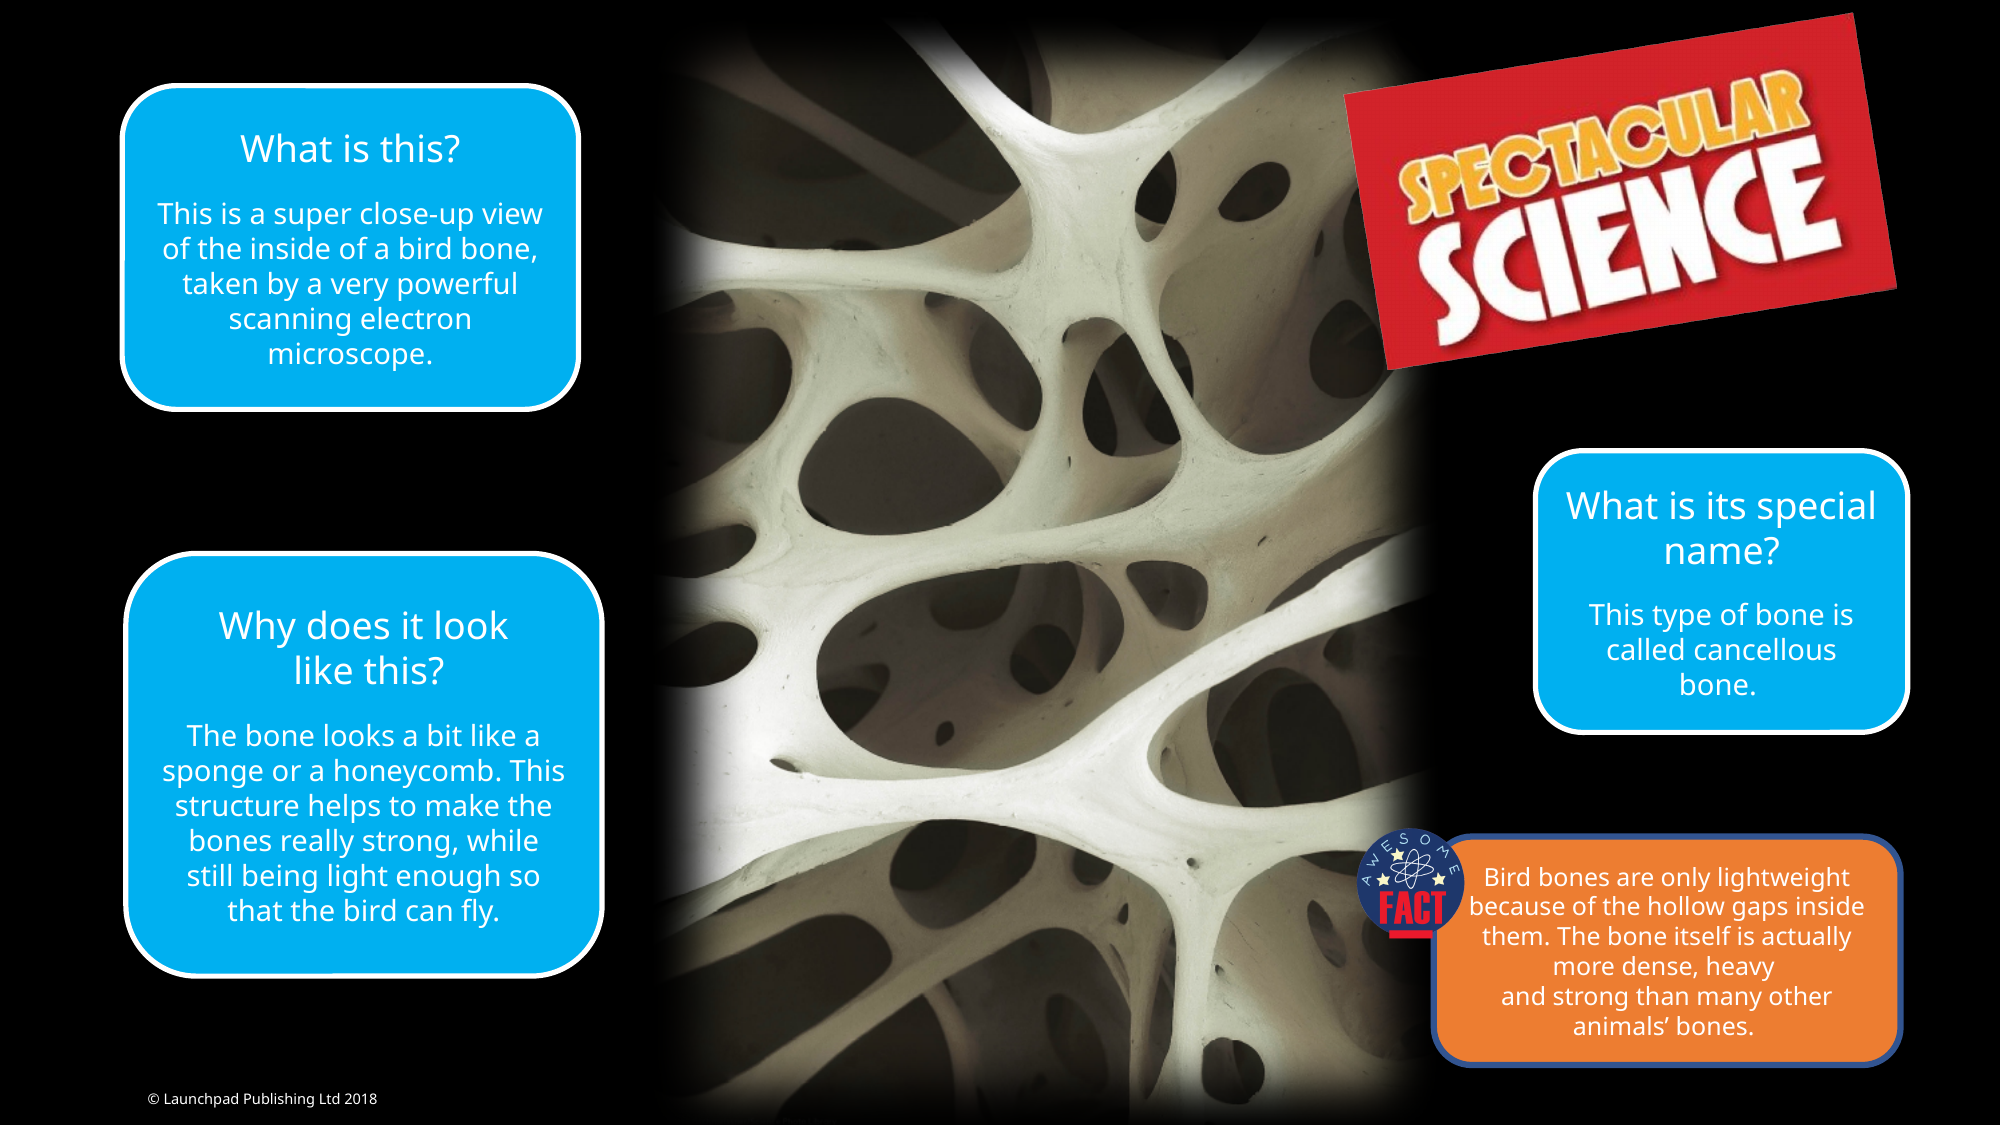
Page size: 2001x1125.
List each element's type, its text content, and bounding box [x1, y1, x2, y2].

text_box What is its special name? This type of bone is called cancellous bone. [1534, 449, 1909, 734]
text_box Bird bones are only lightweight because of the hollow gaps inside them. The bone itself is actually more dense, heavy and strong than many other animals’ bones. [1444, 835, 1902, 1067]
text_box Why does it look like this? The bone looks a bit like a sponge or a honeycomb. This structure helps to make the bones really strong, while still being light enough so that the bird can fly. [124, 552, 604, 978]
picture [648, 12, 1896, 1125]
text_box © Launchpad Publishing Ltd 2018 [132, 1082, 393, 1115]
text_box What is this? This is a super close-up view of the inside of a bird bone, taken by a very powerful scanning electron microscope. [121, 84, 580, 411]
